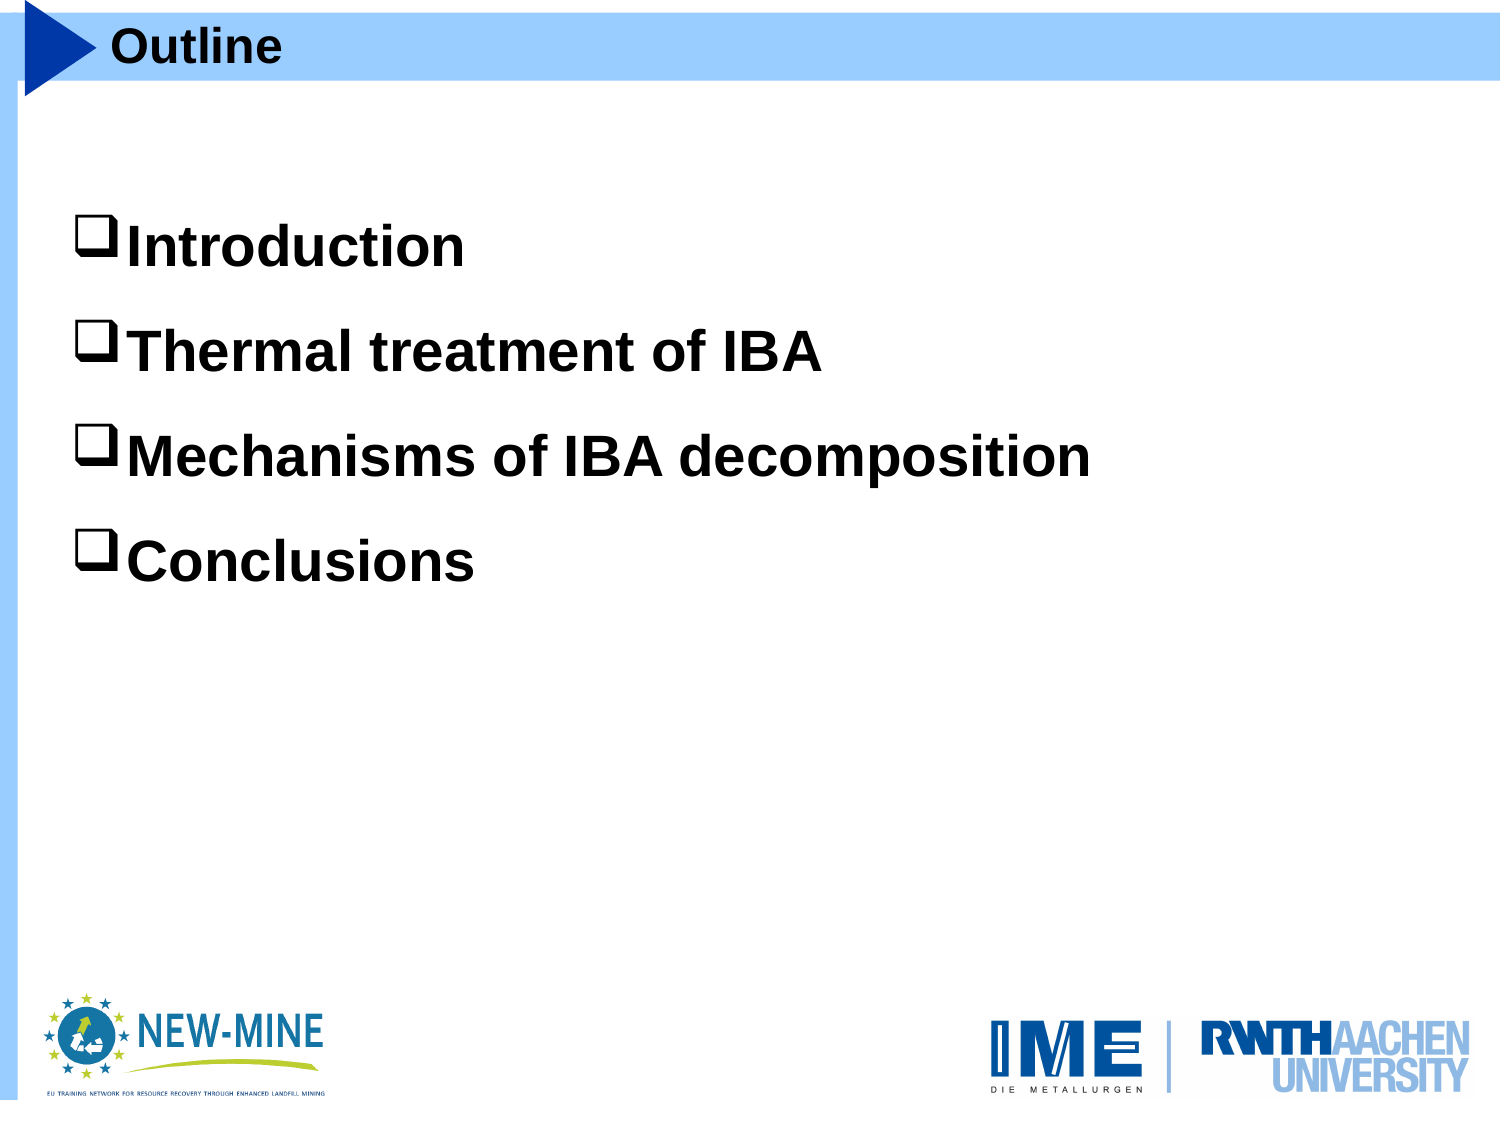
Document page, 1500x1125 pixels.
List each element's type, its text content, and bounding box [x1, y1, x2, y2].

picture [988, 1017, 1476, 1100]
picture [32, 984, 335, 1112]
title Outline [95, 18, 1496, 82]
text_box Introduction Thermal treatment of IBA Mechanisms of IBA decomposition Conclusions [55, 130, 1427, 601]
